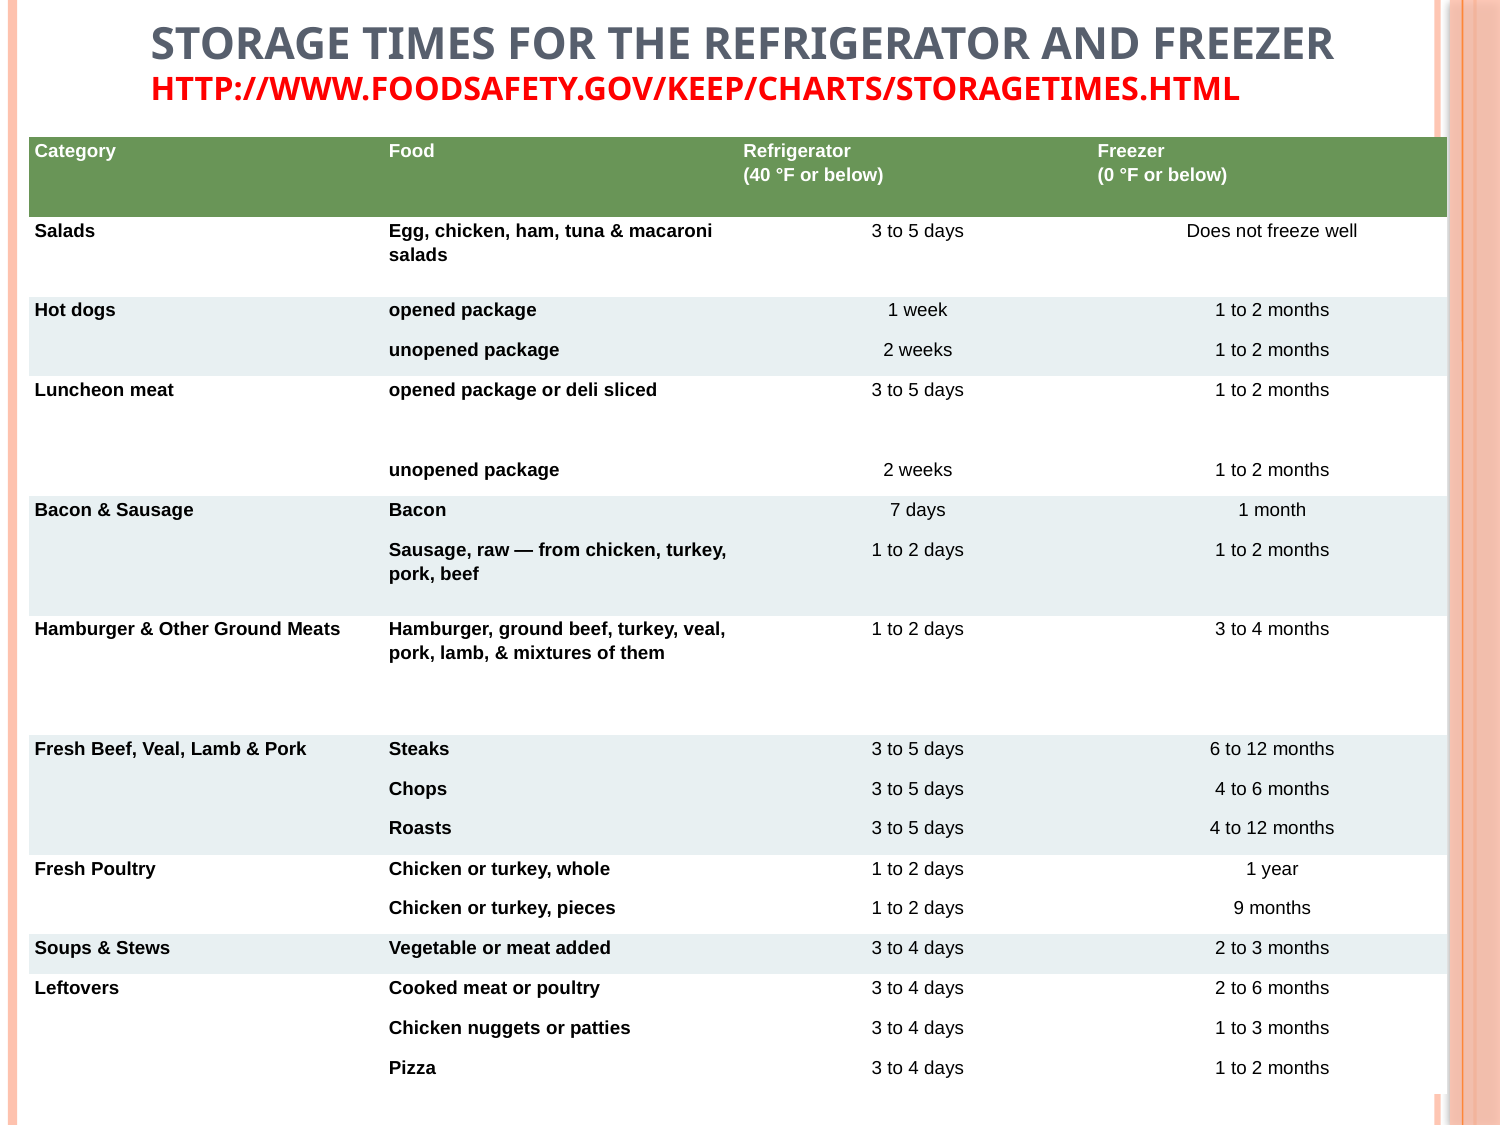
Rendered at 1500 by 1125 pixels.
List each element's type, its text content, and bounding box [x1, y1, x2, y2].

table_cell 1 to 3 months [1092, 1014, 1447, 1054]
table_header Food [384, 137, 738, 217]
table_cell 1 to 2 months [1092, 376, 1447, 456]
table_cell Fresh Poultry [29, 855, 384, 934]
table_cell 1 week [738, 297, 1092, 337]
table_cell 6 to 12 months [1092, 735, 1447, 775]
table_header Freezer (0 °F or below) [1092, 137, 1447, 217]
table_cell 2 weeks [738, 456, 1092, 496]
title Storage Times for the Refrigerator and Freezer http://www.foodsafety.gov/keep/charts/storagetimes.html [135, 0, 1361, 137]
table_cell 4 to 6 months [1092, 775, 1447, 815]
table_cell Chicken nuggets or patties [384, 1014, 738, 1054]
table_cell opened package or deli sliced [384, 376, 738, 456]
table_cell 3 to 5 days [738, 376, 1092, 456]
table_cell Luncheon meat [29, 376, 384, 496]
table_cell Does not freeze well [1092, 217, 1447, 297]
table_cell 3 to 5 days [738, 775, 1092, 815]
table_cell Steaks [384, 735, 738, 775]
table_cell Chicken or turkey, whole [384, 855, 738, 895]
table_cell 1 to 2 months [1092, 337, 1447, 376]
table_cell 1 to 2 days [738, 616, 1092, 735]
table_cell Leftovers [29, 974, 384, 1094]
table_cell Bacon [384, 496, 738, 536]
table_cell 3 to 5 days [738, 217, 1092, 297]
table_cell Vegetable or meat added [384, 934, 738, 974]
table_cell Egg, chicken, ham, tuna & macaroni salads [384, 217, 738, 297]
table_cell 1 to 2 days [738, 855, 1092, 895]
table_cell Fresh Beef, Veal, Lamb & Pork [29, 735, 384, 855]
table_cell 3 to 5 days [738, 815, 1092, 855]
table_cell 3 to 4 days [738, 974, 1092, 1014]
table_header Category [29, 137, 384, 217]
table_cell 7 days [738, 496, 1092, 536]
table_cell opened package [384, 297, 738, 337]
table_cell Salads [29, 217, 384, 297]
table_cell Cooked meat or poultry [384, 974, 738, 1014]
table_cell Pizza [384, 1054, 738, 1094]
table_cell 1 to 2 days [738, 536, 1092, 616]
table_cell Hamburger & Other Ground Meats [29, 616, 384, 735]
table_cell Bacon & Sausage [29, 496, 384, 616]
table_header Refrigerator (40 °F or below) [738, 137, 1092, 217]
table_cell 1 year [1092, 855, 1447, 895]
table_cell Roasts [384, 815, 738, 855]
table_cell 1 to 2 months [1092, 1054, 1447, 1094]
table_cell 2 to 6 months [1092, 974, 1447, 1014]
table_cell 3 to 5 days [738, 735, 1092, 775]
table_cell 1 to 2 months [1092, 456, 1447, 496]
table_cell 1 to 2 days [738, 895, 1092, 934]
table_cell unopened package [384, 456, 738, 496]
table_cell 2 weeks [738, 337, 1092, 376]
table_cell Sausage, raw — from chicken, turkey, pork, beef [384, 536, 738, 616]
table_cell 3 to 4 months [1092, 616, 1447, 735]
table_cell 3 to 4 days [738, 1014, 1092, 1054]
table_cell Chicken or turkey, pieces [384, 895, 738, 934]
table_cell 4 to 12 months [1092, 815, 1447, 855]
table_cell Hot dogs [29, 297, 384, 376]
table_cell 3 to 4 days [738, 934, 1092, 974]
table_cell Hamburger, ground beef, turkey, veal, pork, lamb, & mixtures of them [384, 616, 738, 735]
table_cell 9 months [1092, 895, 1447, 934]
table_cell 1 month [1092, 496, 1447, 536]
table_cell unopened package [384, 337, 738, 376]
table_cell 1 to 2 months [1092, 297, 1447, 337]
table_cell Soups & Stews [29, 934, 384, 974]
table_cell 1 to 2 months [1092, 536, 1447, 616]
table_cell Chops [384, 775, 738, 815]
table_cell 3 to 4 days [738, 1054, 1092, 1094]
table_cell 2 to 3 months [1092, 934, 1447, 974]
